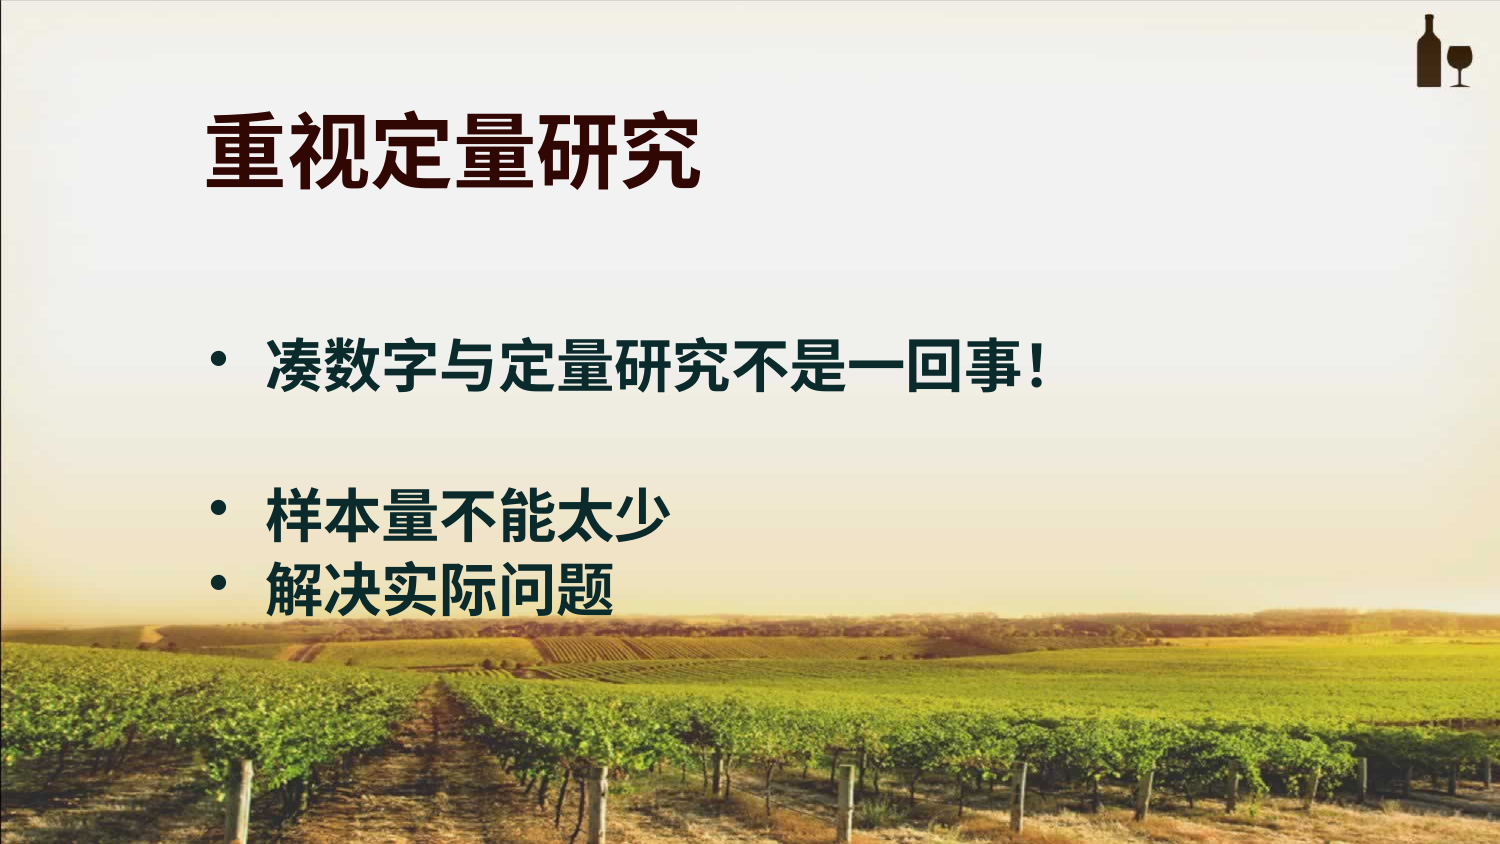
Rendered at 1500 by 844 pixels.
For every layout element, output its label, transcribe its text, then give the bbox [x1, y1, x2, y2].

list 凑数字与定量研究不是一回事！ 样本量不能太少 解决实际问题 [193, 248, 1470, 755]
picture [0, 0, 1500, 844]
title 重视定量研究 [188, 26, 1468, 207]
